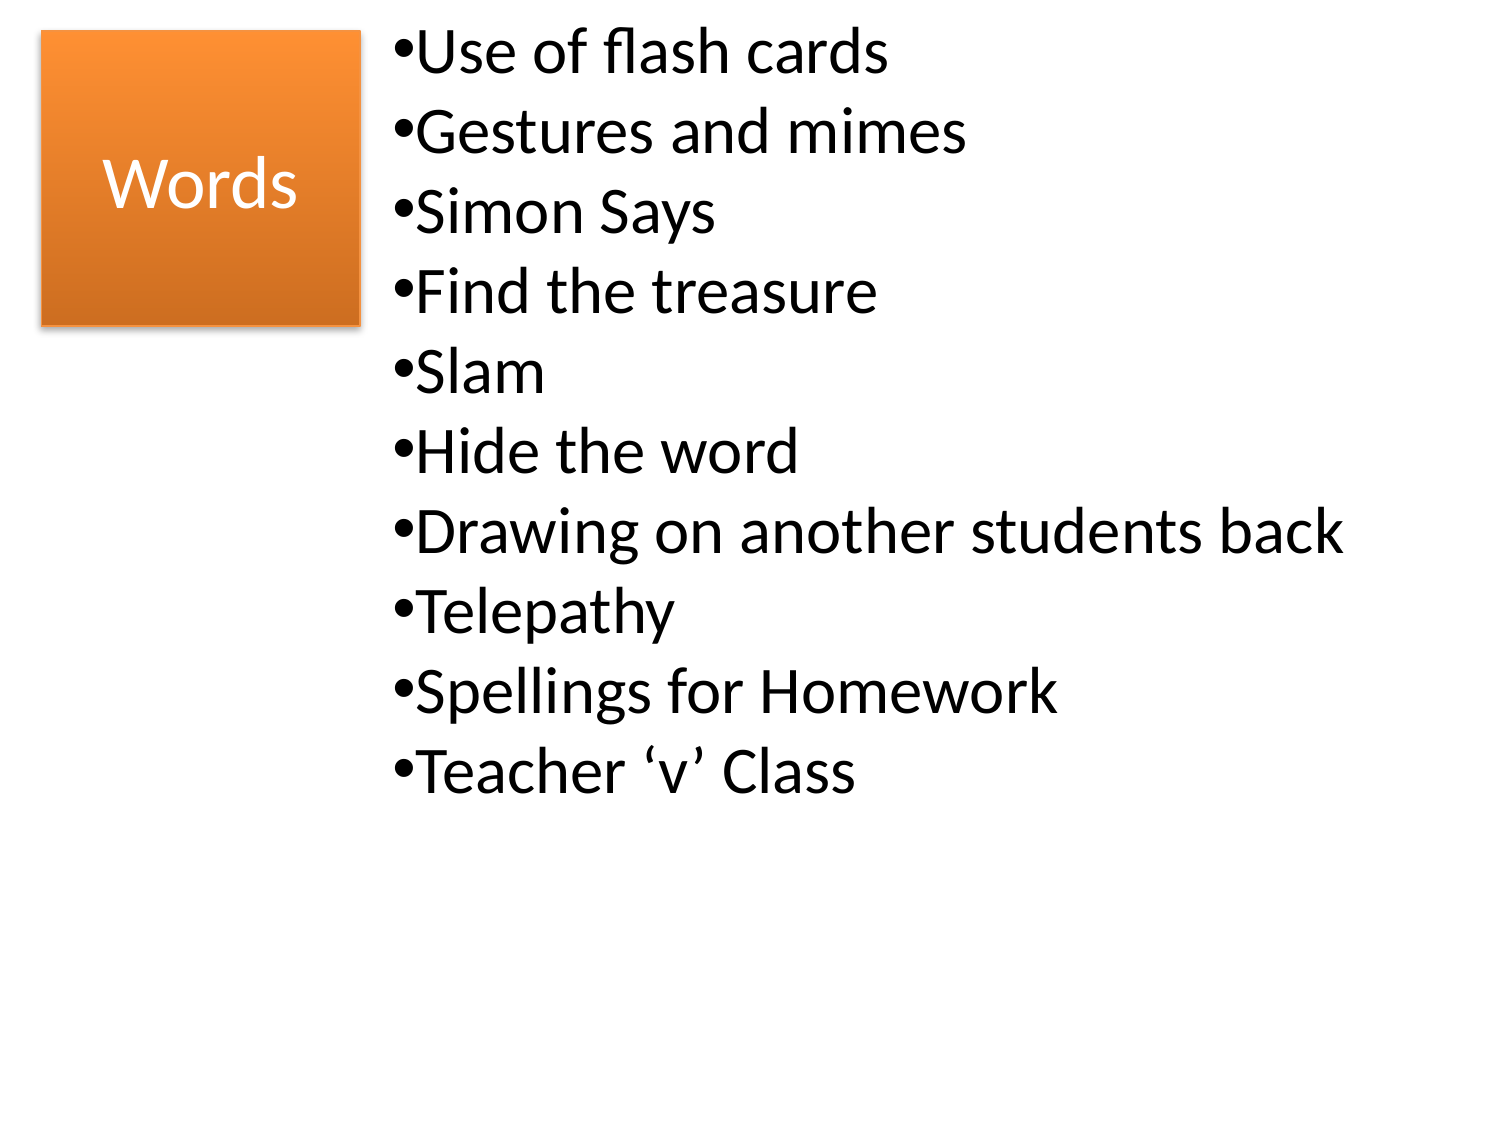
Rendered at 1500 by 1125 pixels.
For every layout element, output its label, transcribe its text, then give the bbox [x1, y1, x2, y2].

text_box Words [41, 30, 361, 327]
text_box Use of flash cards Gestures and mimes Simon Says Find the treasure Slam Hide the word Drawing on another students back Telepathy Spellings for Homework Teacher ‘v’ Class [377, 0, 1360, 975]
